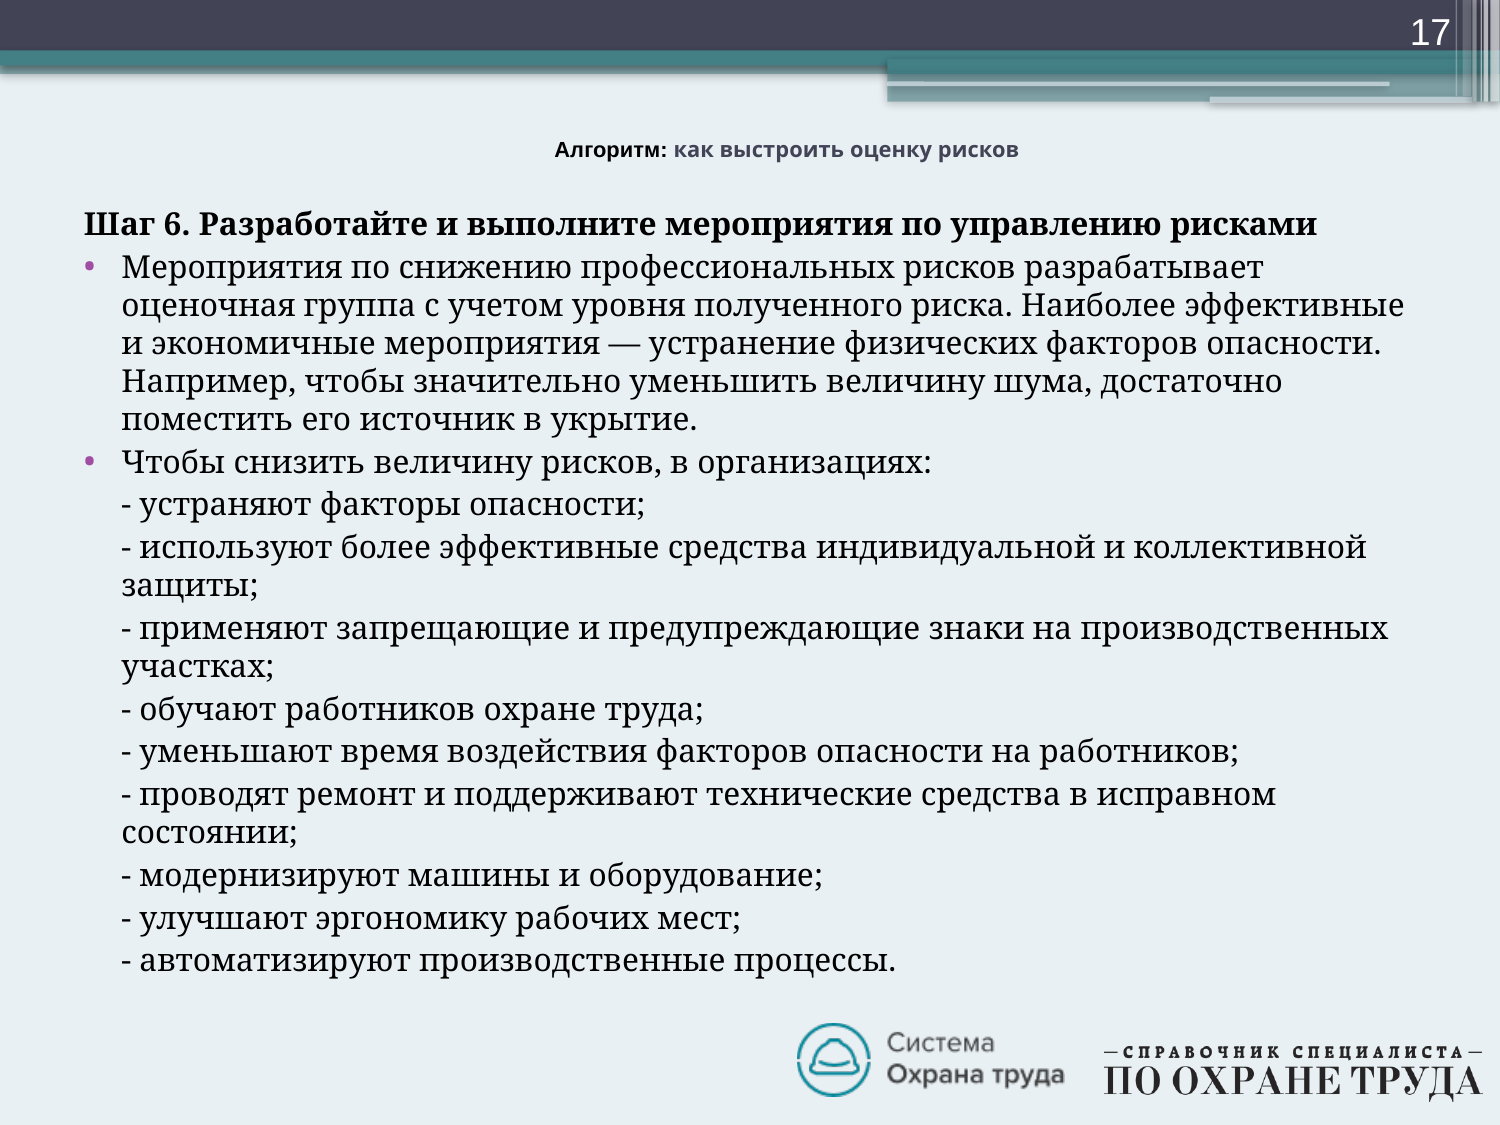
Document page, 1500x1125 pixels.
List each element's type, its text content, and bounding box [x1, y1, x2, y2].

picture [796, 1022, 1065, 1097]
list Шаг 6. Разработайте и выполните мероприятия по управлению рисками Мероприятия по снижению профессиональных рисков разрабатывает оценочная группа с учетом уровня полученного риска. Наиболее эффективные и экономичные мероприятия — устранение физических факторов опасности. Например, чтобы значительно уменьшить величину шума, достаточно поместить его источник в укрытие. Чтобы снизить величину рисков, в организациях: - устраняют факторы опасности; - используют более эффективные средства индивидуальной и коллективной защиты; - применяют запрещающие и предупреждающие знаки на производственных участках; - обучают работников охране труда; - уменьшают время воздействия факторов опасности на работников; - проводят ремонт и поддерживают технические средства в исправном состоянии; - модернизируют машины и оборудование; - улучшают эргономику рабочих мест; - автоматизируют производственные процессы. [53, 196, 1460, 988]
picture [1104, 1046, 1483, 1102]
title Алгоритм: как выстроить оценку рисков [112, 101, 1463, 197]
slide_number 17 [1341, 0, 1466, 61]
